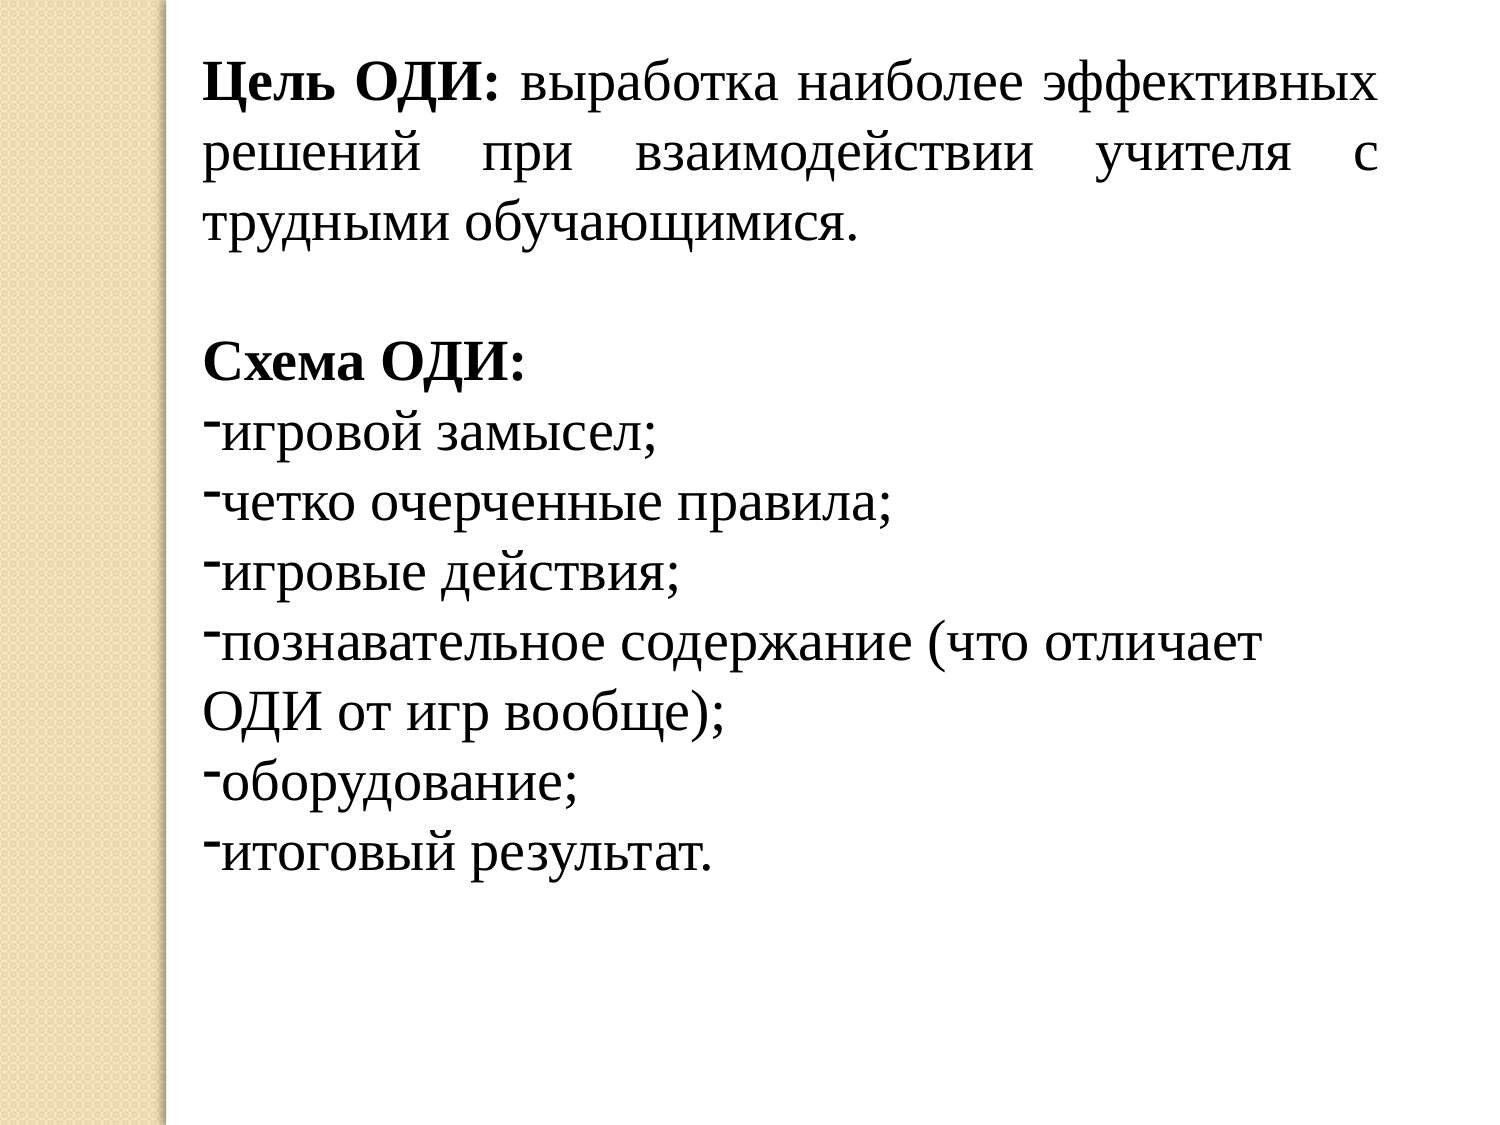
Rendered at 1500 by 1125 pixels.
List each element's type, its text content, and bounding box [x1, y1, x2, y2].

text_box Цель ОДИ: выработка наиболее эффективных решений при взаимодействии учителя с трудными обучающимися. Схема ОДИ: игровой замысел; четко очерченные правила; игровые действия; познавательное содержание (что отличает ОДИ от игр вообще); оборудование; итоговый результат. [187, 35, 1395, 1125]
